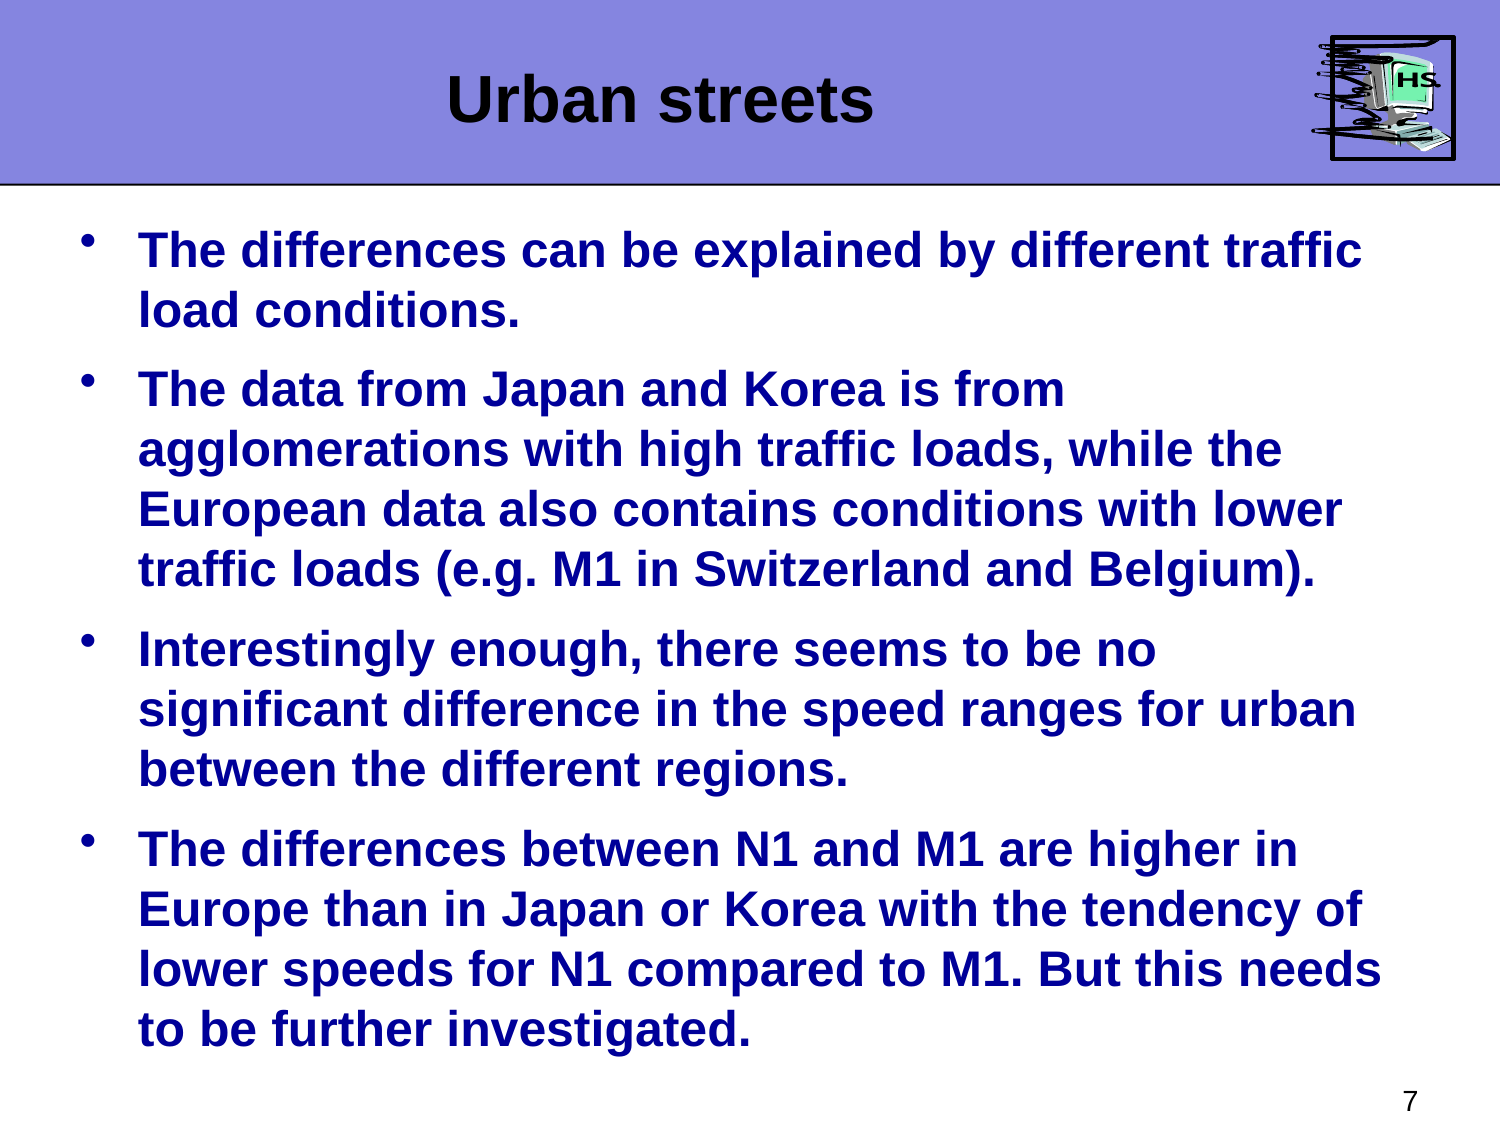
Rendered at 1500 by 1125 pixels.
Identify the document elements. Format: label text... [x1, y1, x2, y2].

title Urban streets [29, 33, 1294, 159]
text_box The differences can be explained by different traffic load conditions. The data from Japan and Korea is from agglomerations with high traffic loads, while the European data also contains conditions with lower traffic loads (e.g. M1 in Switzerland and Belgium). Interestingly enough, there seems to be no significant difference in the speed ranges for urban between the different regions. The differences between N1 and M1 are higher in Europe than in Japan or Korea with the tendency of lower speeds for N1 compared to M1. But this needs to be further investigated. [64, 209, 1436, 1061]
text_box 7 [1387, 1074, 1450, 1125]
